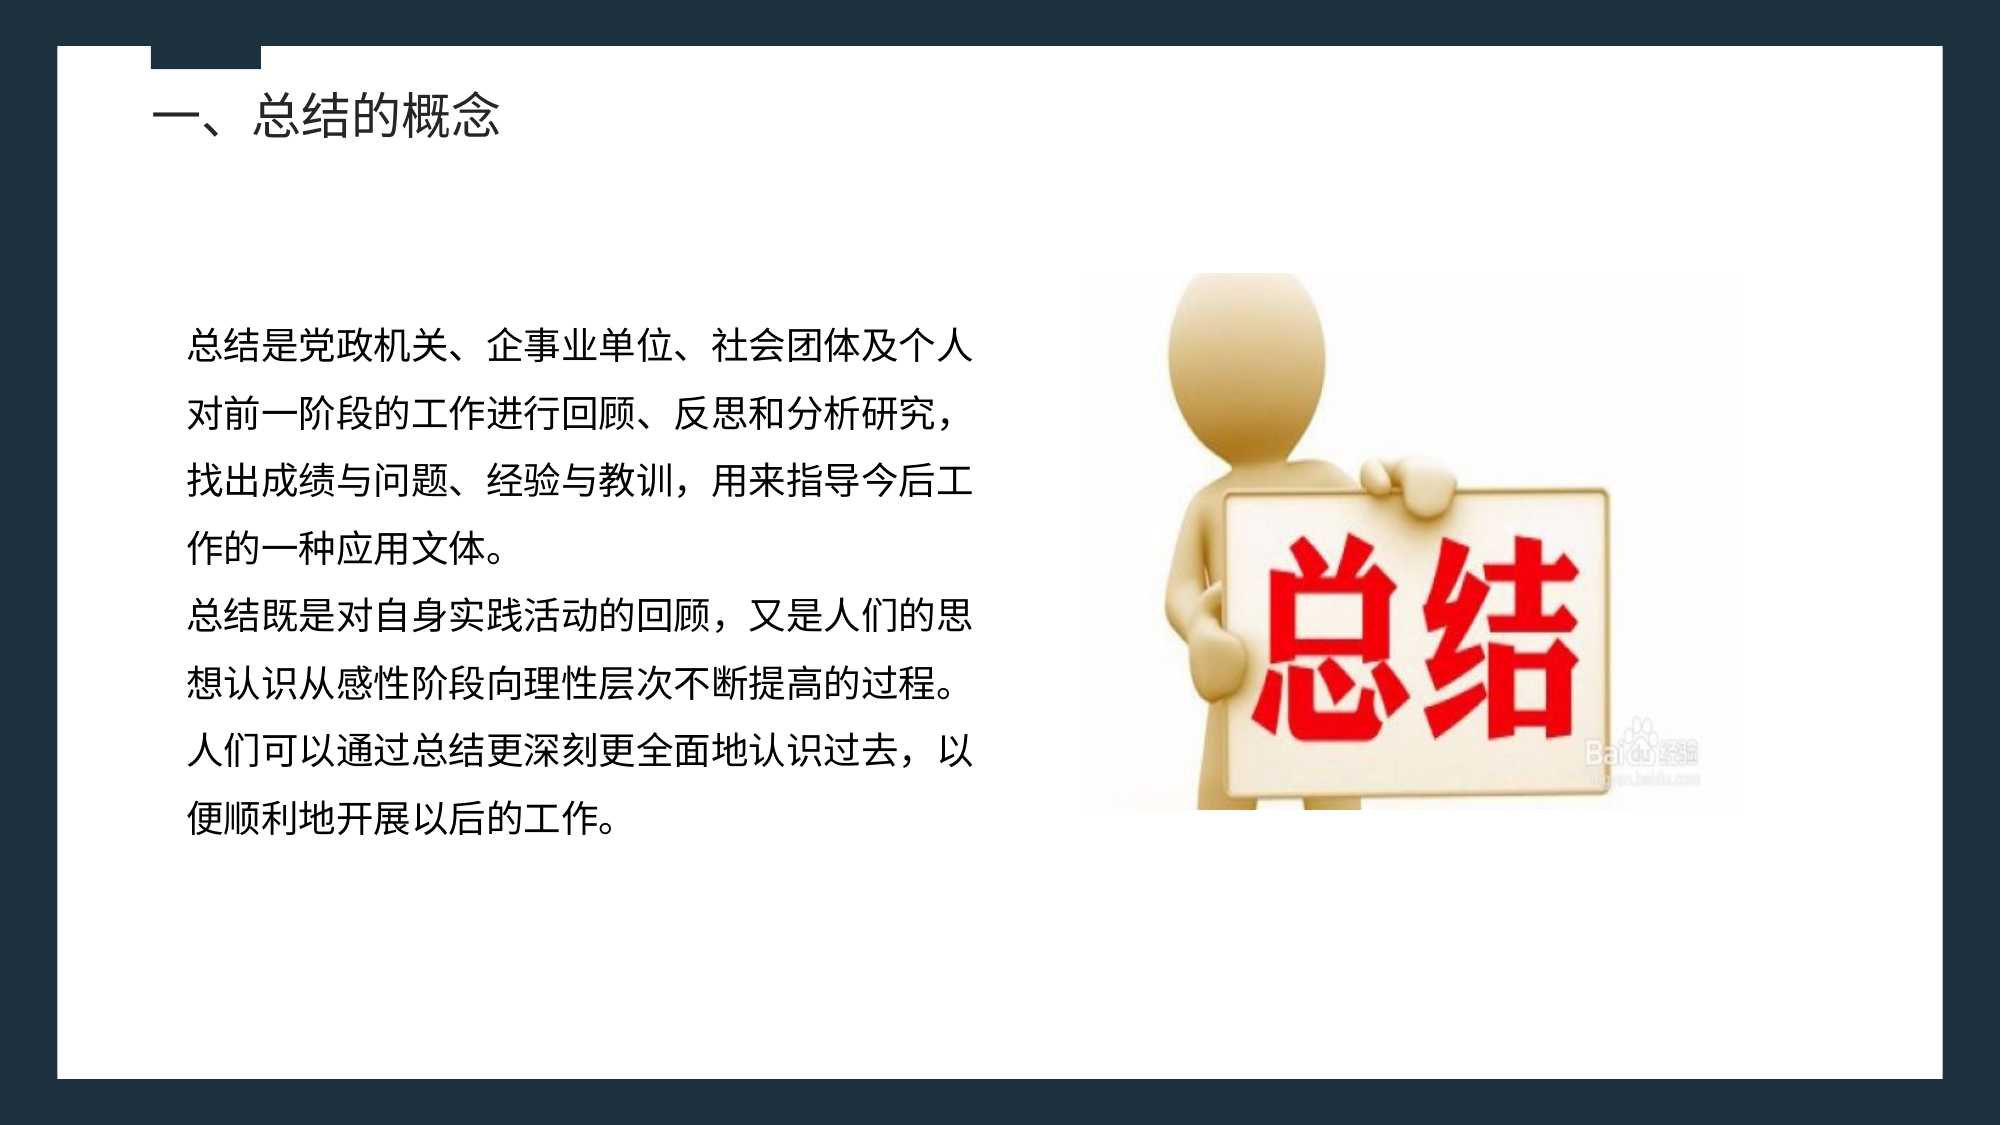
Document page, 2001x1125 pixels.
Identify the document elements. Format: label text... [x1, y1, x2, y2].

picture [1085, 273, 1738, 810]
text_box 总结是党政机关、企事业单位、社会团体及个人对前一阶段的工作进行回顾、反思和分析研究，找出成绩与问题、经验与教训，用来指导今后工作的一种应用文体。 总结既是对自身实践活动的回顾，又是人们的思想认识从感性阶段向理性层次不断提高的过程。人们可以通过总结更深刻更全面地认识过去，以便顺利地开展以后的工作。 [171, 292, 1014, 848]
text_box 一、总结的概念 [150, 77, 811, 152]
